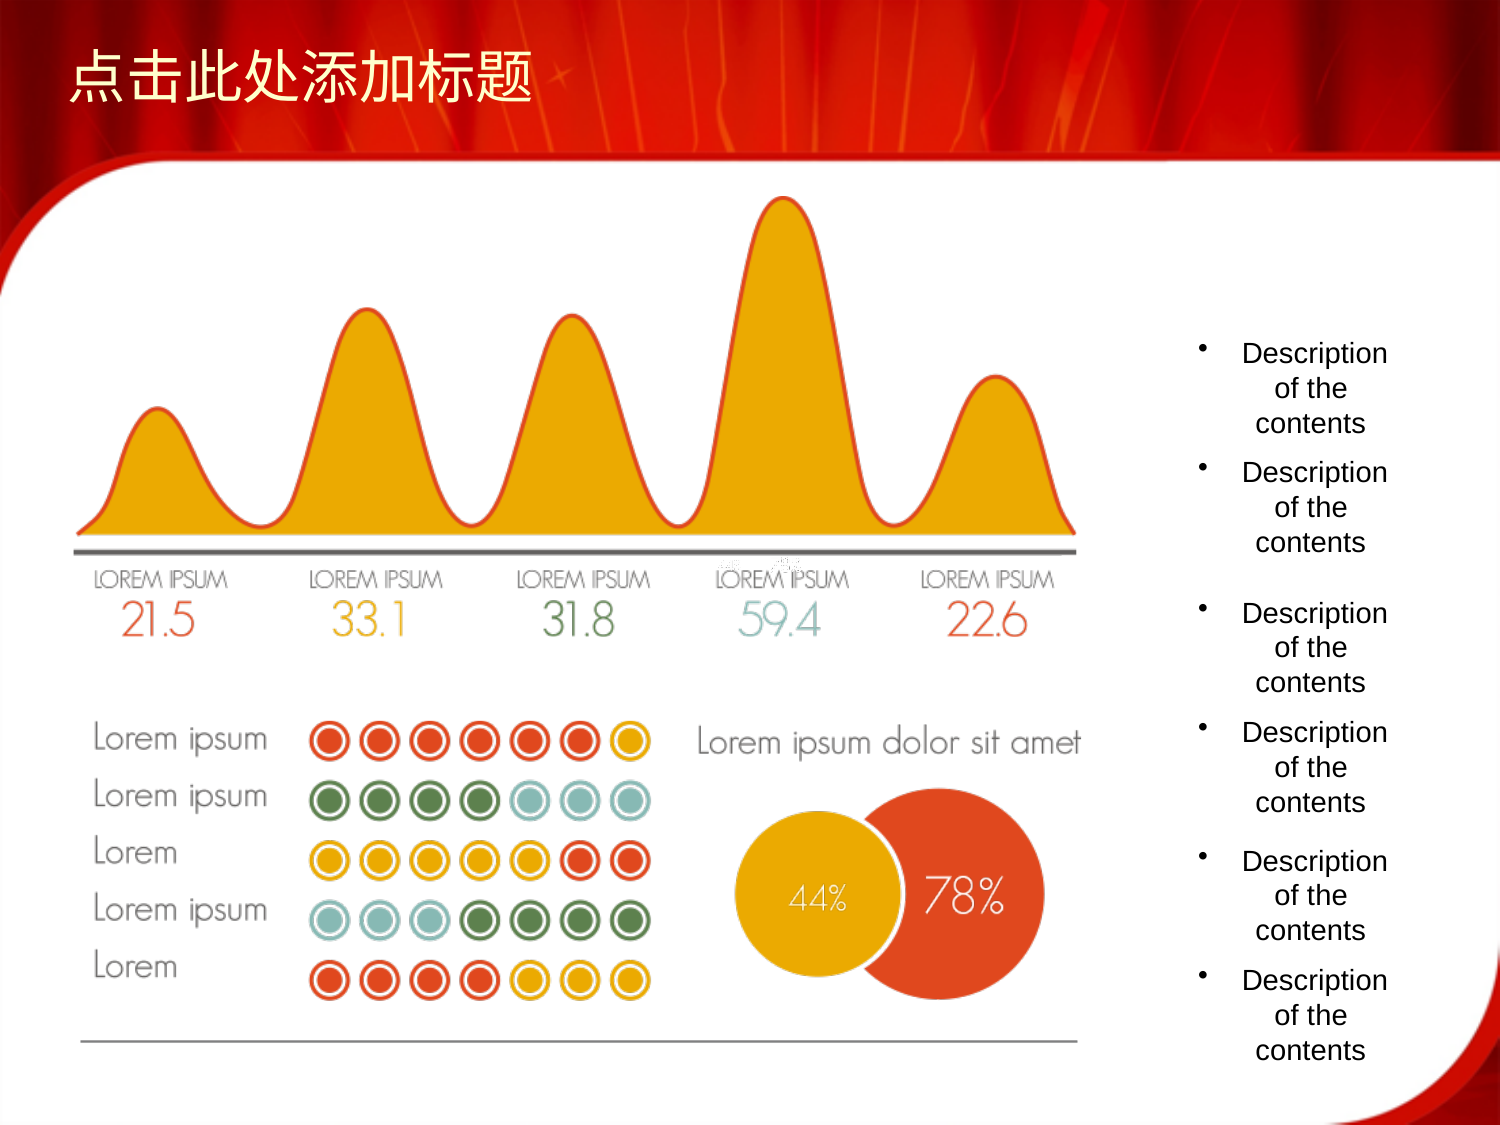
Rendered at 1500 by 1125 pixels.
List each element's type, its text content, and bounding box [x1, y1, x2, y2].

text_box Description of the contents Description of the contents [1175, 326, 1412, 566]
text_box 点击此处添加标题 [53, 33, 845, 118]
text_box Description of the contents Description of the contents [1175, 834, 1412, 1074]
text_box Description of the contents Description of the contents [1175, 586, 1412, 826]
picture [0, 0, 1500, 1125]
